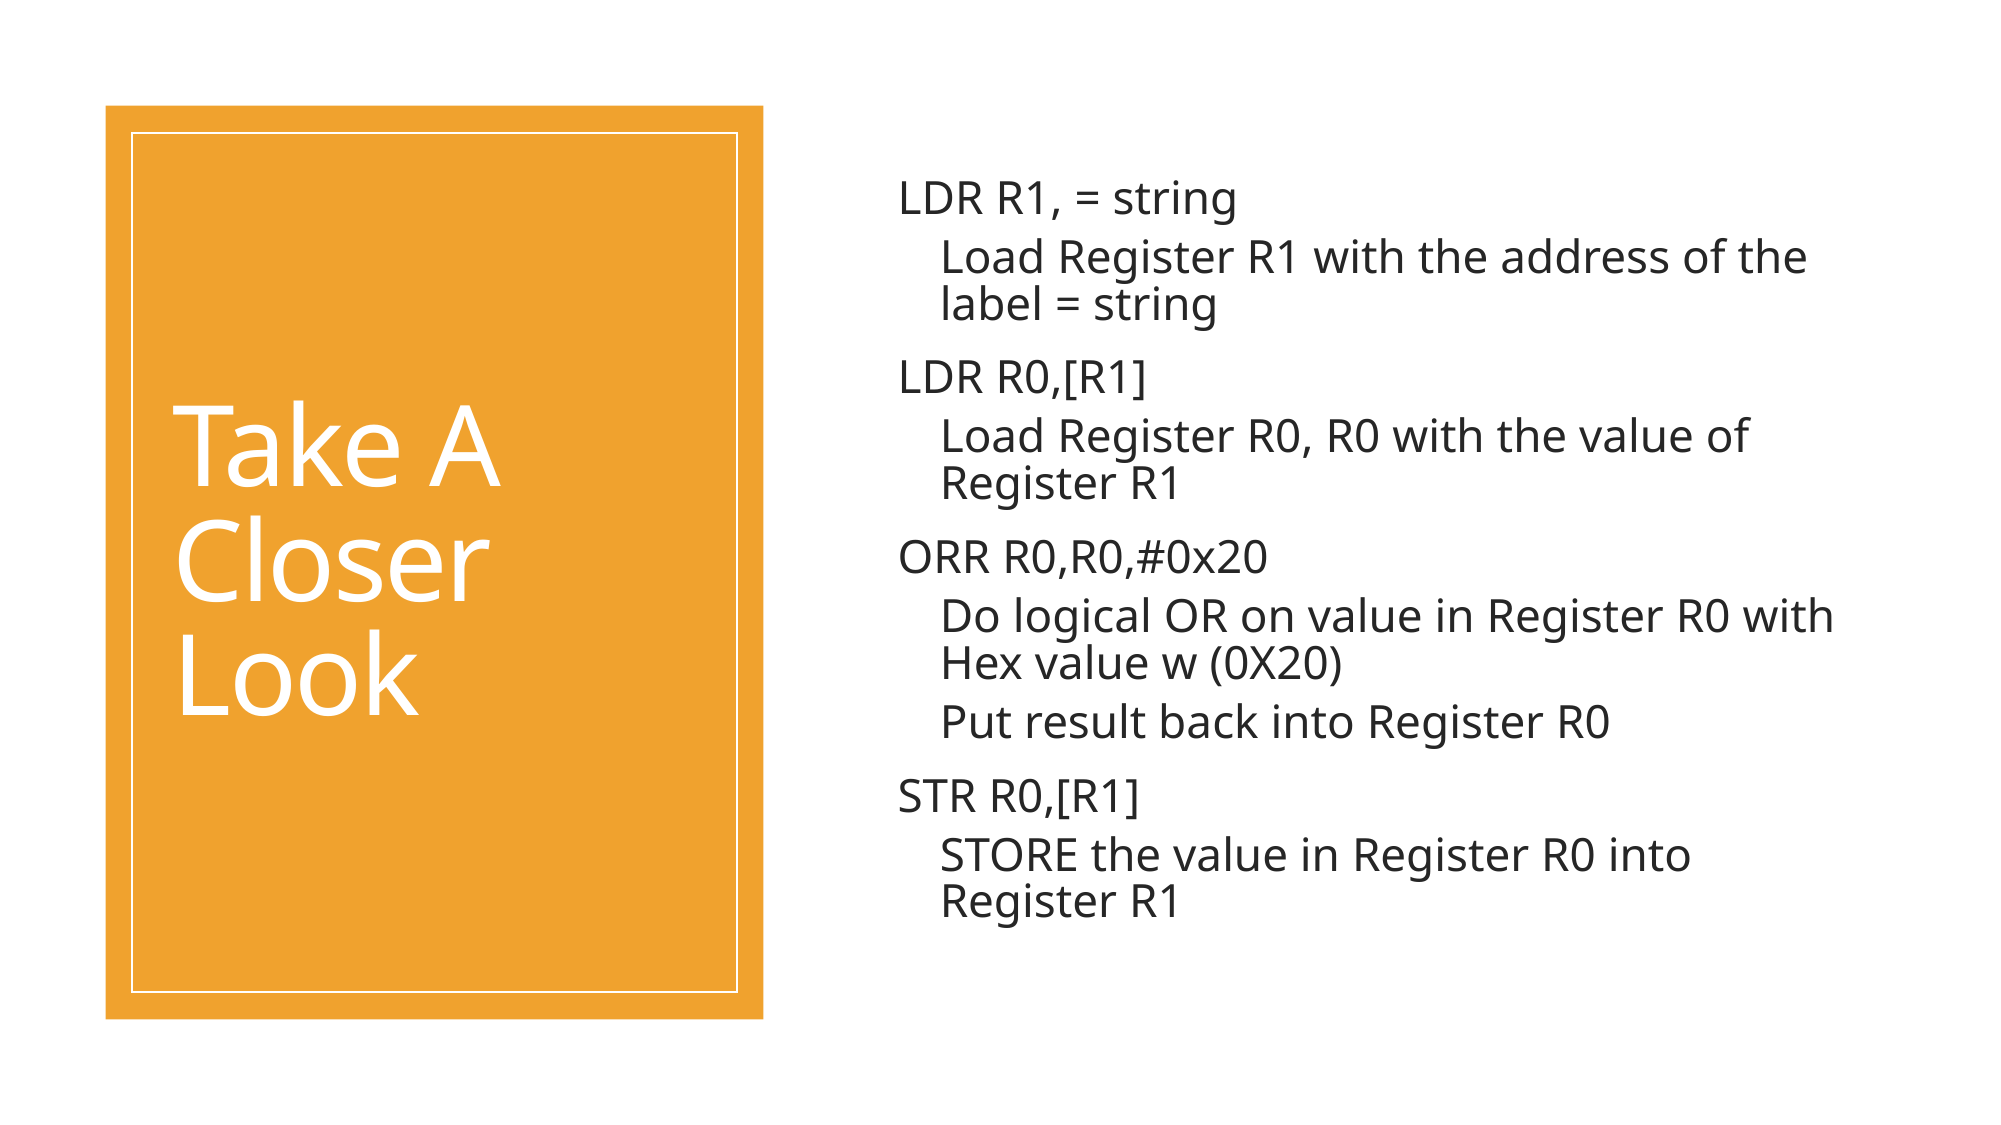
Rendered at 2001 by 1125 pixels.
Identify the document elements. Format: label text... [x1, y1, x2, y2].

title Take A Closer Look [157, 169, 711, 964]
text_box [104, 104, 764, 1020]
text_box [131, 132, 738, 993]
list LDR R1, = string Load Register R1 with the address of the label = string LDR R0,[R1] Load Register R0, R0 with the value of Register R1 ORR R0,R0,#0x20 Do logical OR on value in Register R0 with Hex value w (0X20) Put result back into Register R0 STR R0,[R1] STORE the value in Register R0 into Register R1 [867, 169, 1876, 948]
